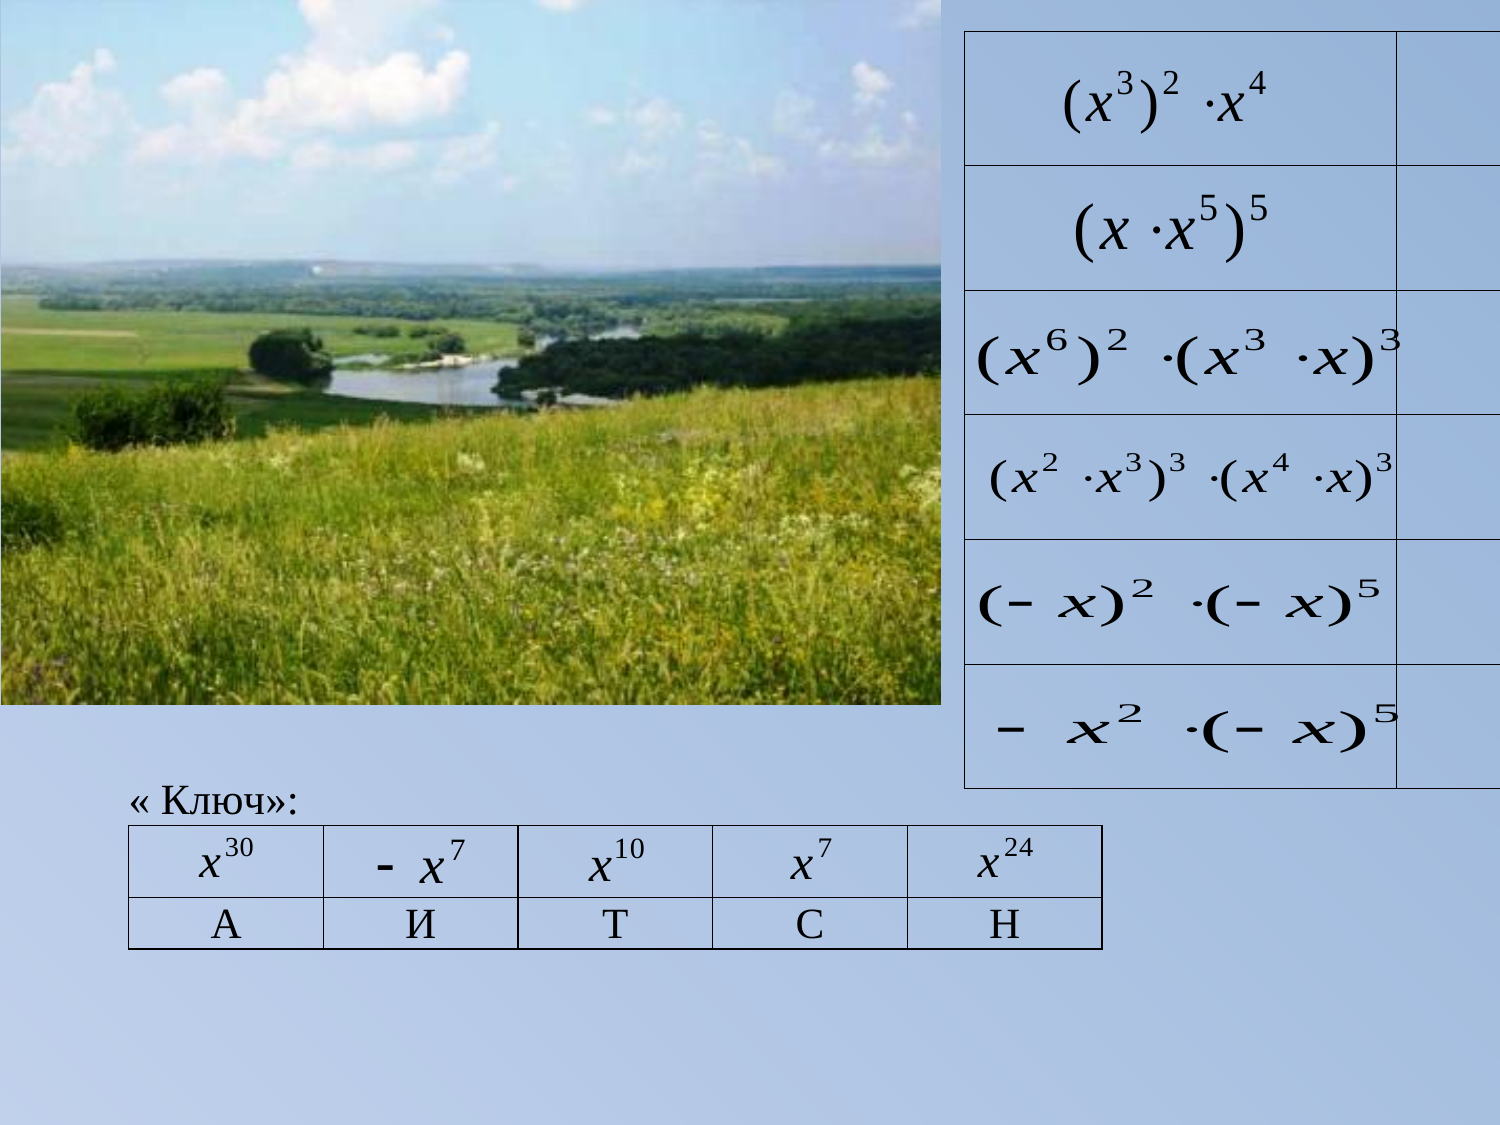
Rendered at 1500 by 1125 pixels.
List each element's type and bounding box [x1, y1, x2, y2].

picture [0, 0, 1500, 1000]
